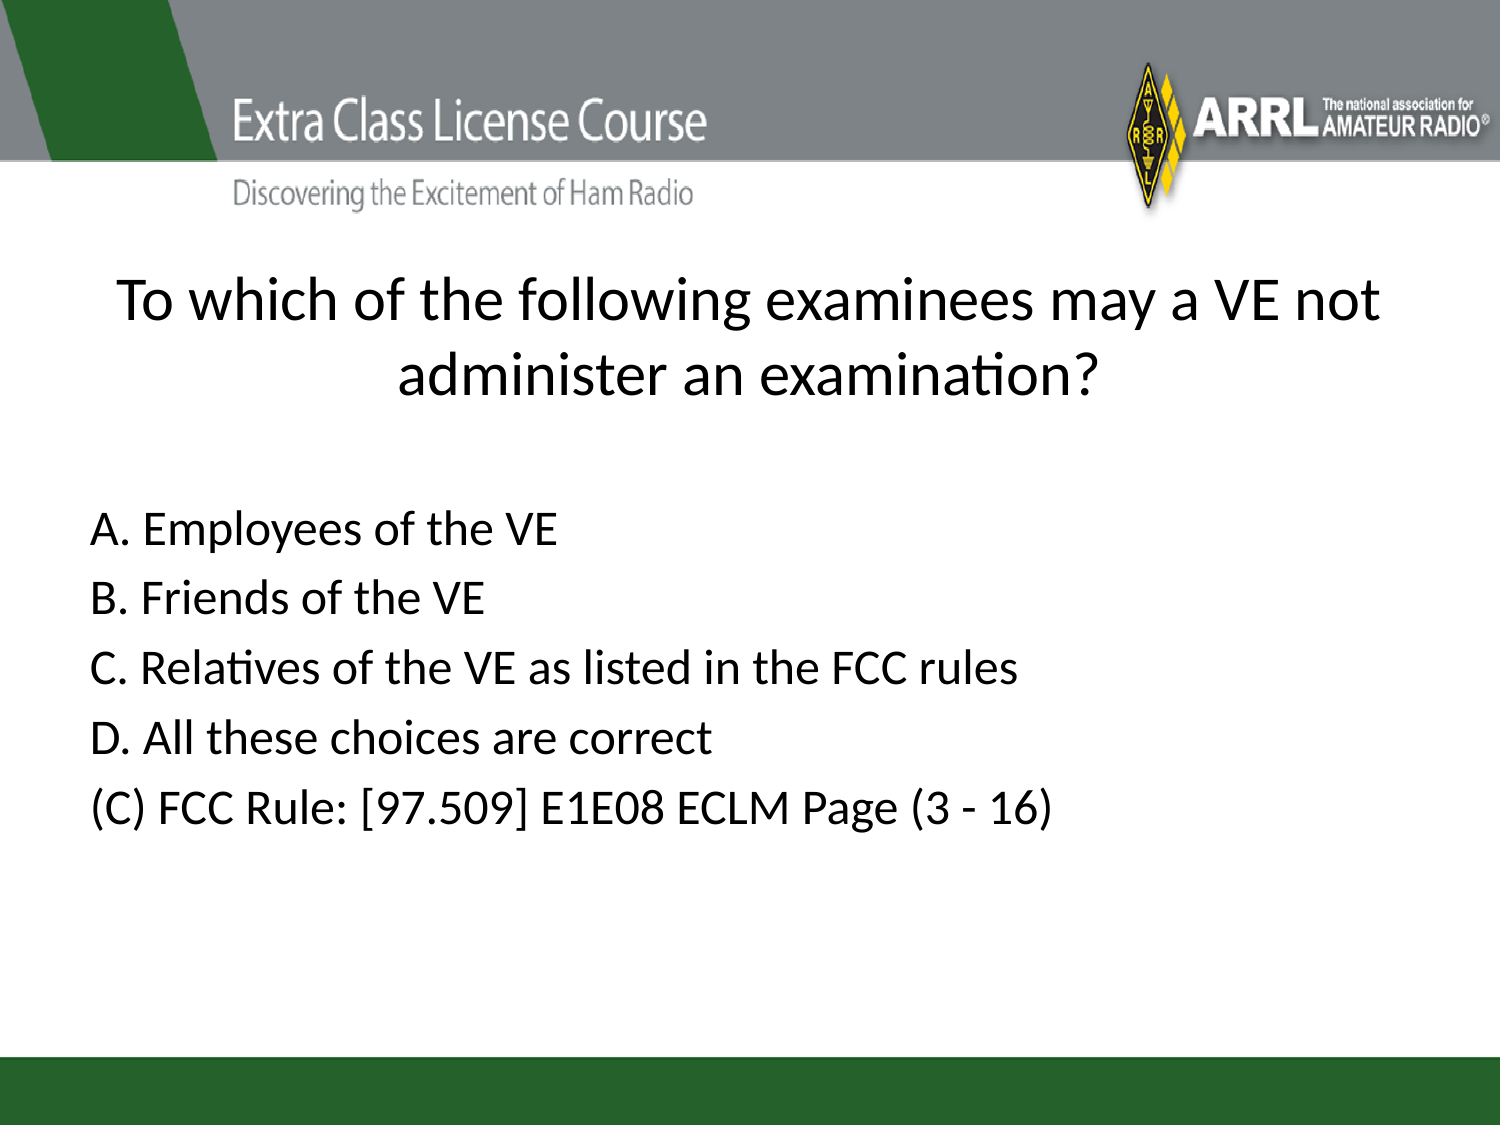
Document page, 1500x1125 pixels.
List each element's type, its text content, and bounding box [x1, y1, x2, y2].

list A. Employees of the VE B. Friends of the VE C. Relatives of the VE as listed in the FCC rules D. All these choices are correct (C) FCC Rule: [97.509] E1E08 ECLM Page (3 - 16) [75, 487, 1425, 1005]
title To which of the following examinees may a VE not administer an examination? [75, 250, 1425, 437]
picture [0, 0, 1500, 1125]
